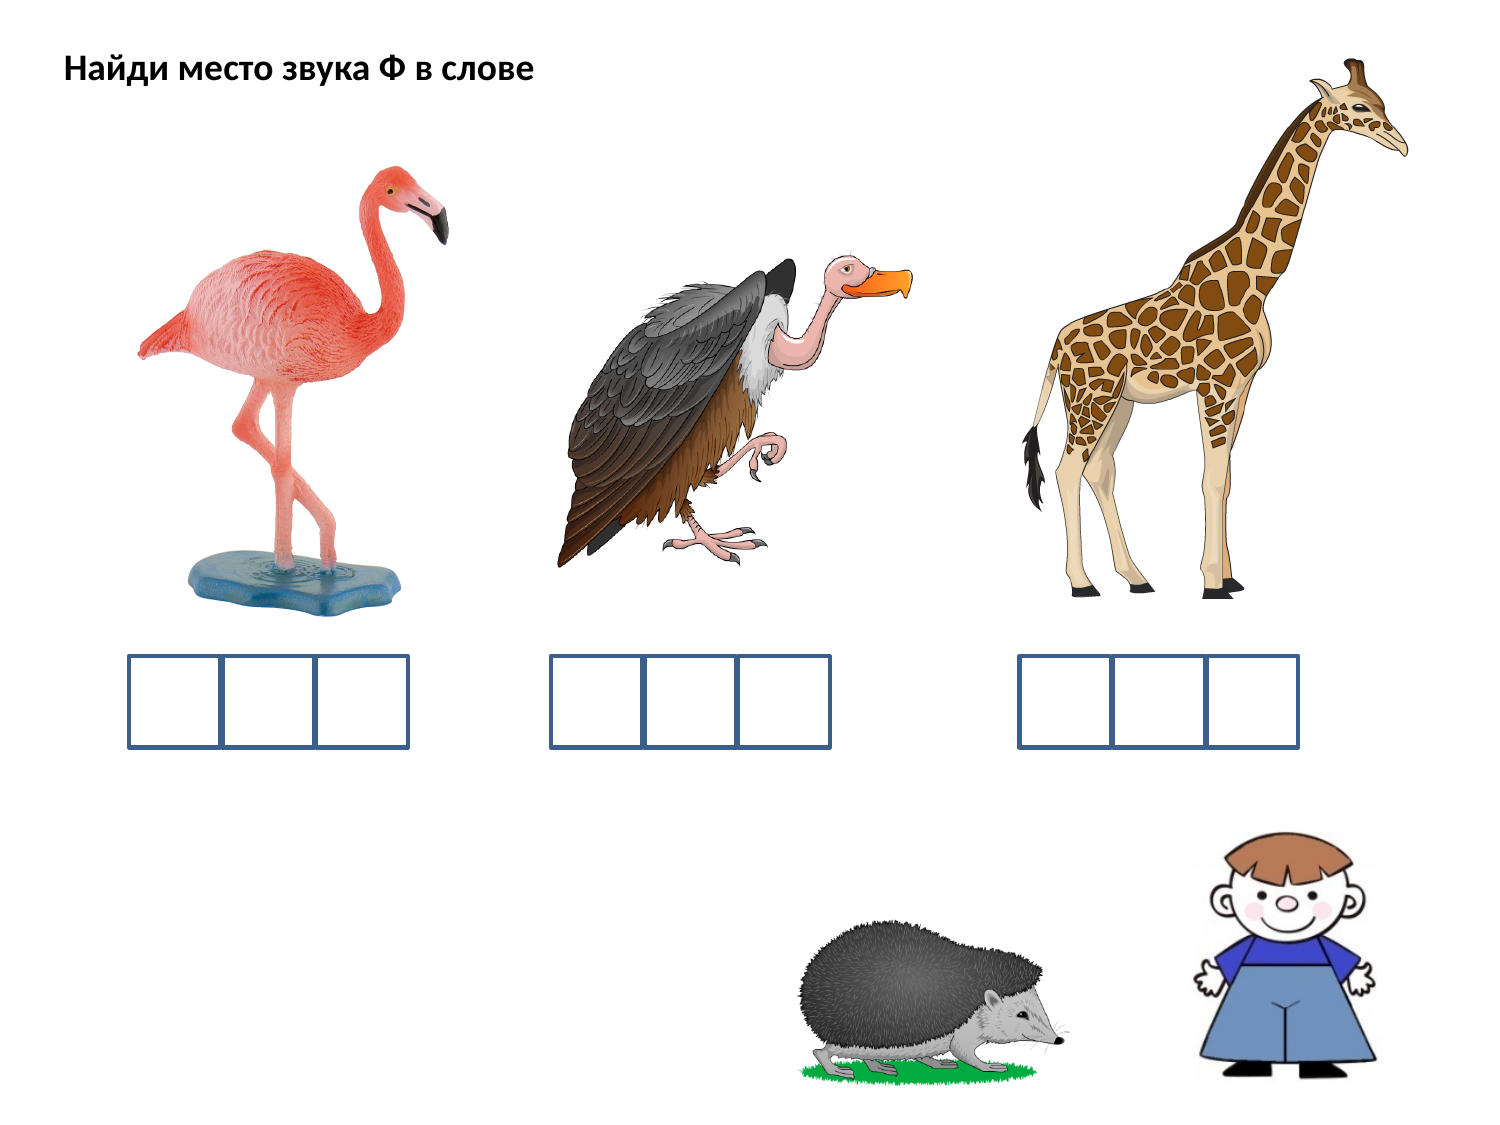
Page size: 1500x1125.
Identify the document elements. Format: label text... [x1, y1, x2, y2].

text_box [127, 654, 222, 750]
picture [1183, 831, 1383, 1083]
text_box [642, 654, 736, 750]
text_box [736, 654, 832, 750]
text_box [1112, 654, 1205, 750]
text_box [1205, 654, 1300, 750]
text_box [549, 654, 642, 750]
picture [105, 140, 481, 633]
picture [984, 46, 1419, 612]
text_box [222, 654, 314, 750]
picture [527, 198, 961, 587]
text_box [314, 654, 410, 750]
text_box Найди место звука Ф в слове [49, 35, 551, 95]
picture [784, 913, 1075, 1091]
text_box [1017, 654, 1113, 750]
